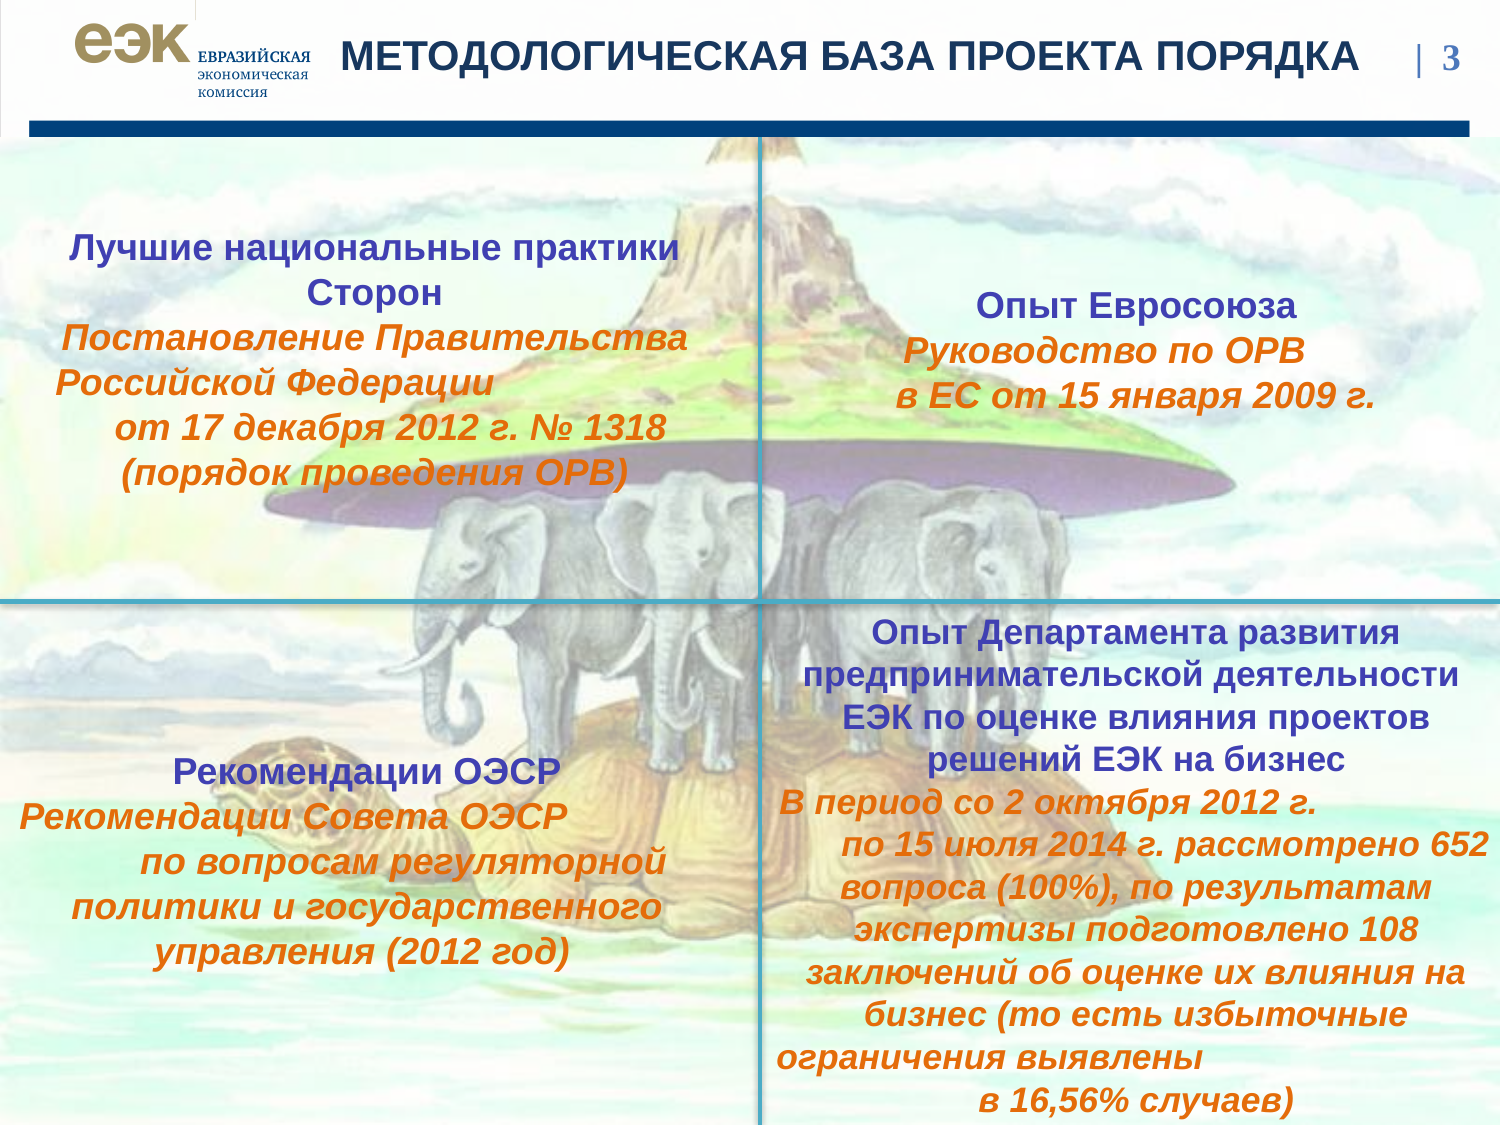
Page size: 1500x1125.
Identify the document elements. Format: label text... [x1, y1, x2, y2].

text_box Методологическая база проекта Порядка [317, 21, 1384, 87]
text_box Рекомендации ОЭСР Рекомендации Совета ОЭСР по вопросам регуляторной политики и государственного управления (2012 год) [1, 739, 733, 980]
slide_number | 3 [1400, 26, 1500, 89]
text_box Лучшие национальные практики Сторон Постановление Правительства Российской Федерации от 17 декабря 2012 г. № 1318 (порядок проведения ОРВ) [36, 215, 714, 500]
text_box Опыт Департамента развития предпринимательской деятельности ЕЭК по оценке влияния проектов решений ЕЭК на бизнес В период со 2 октября 2012 г. по 15 июля 2014 г. рассмотрено 652 вопроса (100%), по результатам экспертизы подготовлено 108 заключений об оценке их влияния на бизнес (то есть избыточные ограничения выявлены в 16,56% случаев) [767, 610, 1500, 1125]
text_box Опыт Евросоюза Руководство по ОРВ в ЕС от 15 января 2009 г. [874, 273, 1399, 424]
